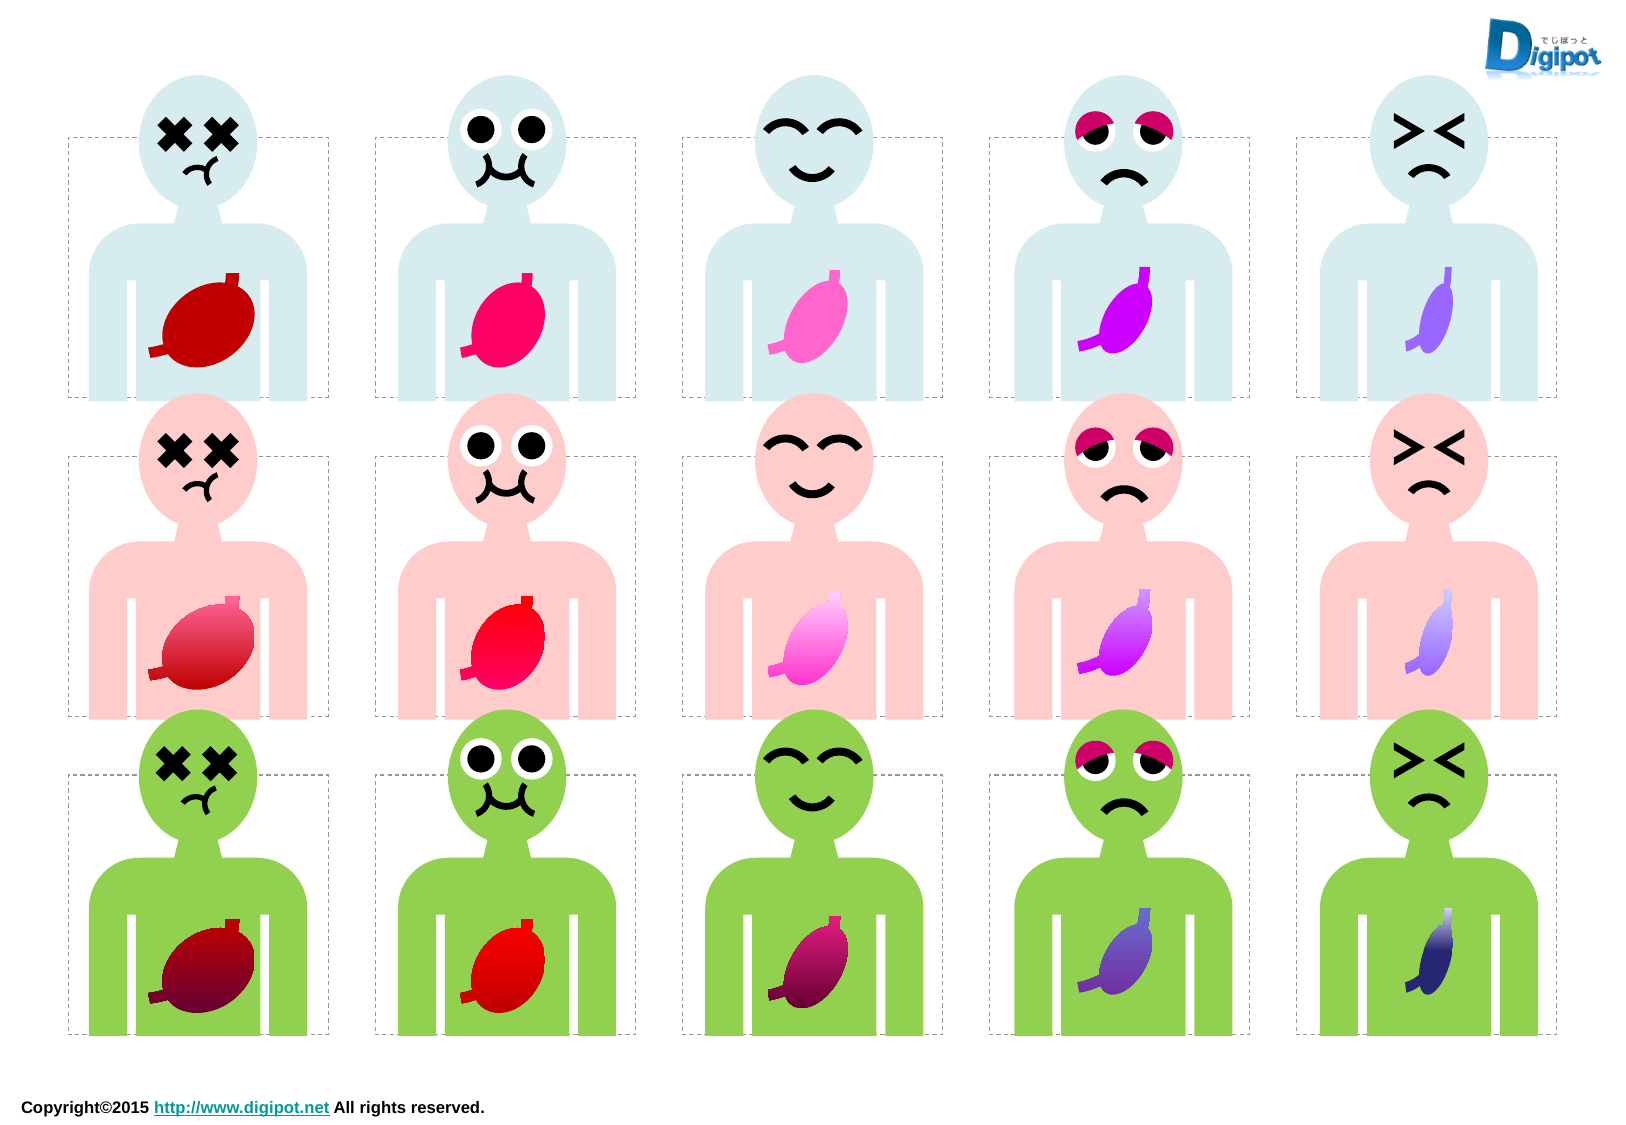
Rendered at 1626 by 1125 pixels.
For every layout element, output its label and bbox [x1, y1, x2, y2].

text_box [397, 709, 617, 1036]
text_box [397, 392, 617, 708]
text_box [1319, 74, 1539, 392]
text_box [88, 392, 308, 708]
picture [1485, 18, 1602, 82]
text_box [704, 74, 924, 392]
text_box [1014, 74, 1233, 392]
text_box [88, 709, 308, 1036]
text_box [704, 392, 924, 708]
text_box [704, 709, 924, 1036]
text_box [1319, 392, 1539, 708]
text_box [1014, 392, 1233, 708]
text_box [1319, 709, 1539, 1036]
text_box [1014, 709, 1233, 1036]
text_box [397, 74, 617, 392]
text_box [88, 74, 308, 392]
